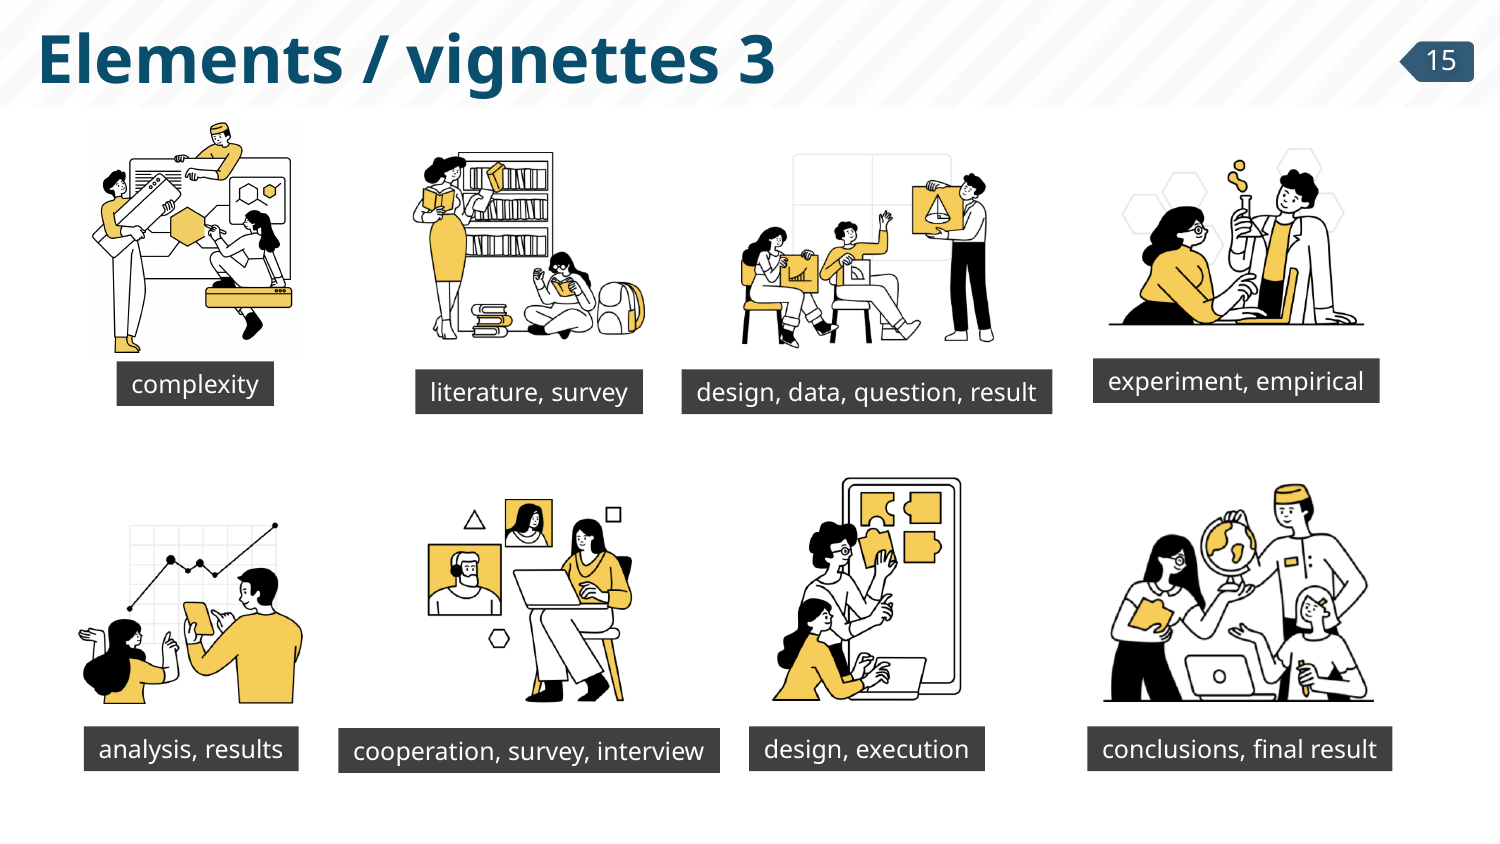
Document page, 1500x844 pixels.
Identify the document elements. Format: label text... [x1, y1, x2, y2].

picture [1103, 142, 1370, 328]
title Elements / vignettes 3 [22, 18, 1351, 89]
picture [725, 142, 1009, 355]
text_box design, execution [749, 726, 985, 772]
picture [77, 502, 306, 715]
picture [407, 140, 652, 346]
picture [420, 493, 638, 706]
text_box experiment, empirical [1093, 358, 1380, 403]
text_box conclusions, final result [1087, 726, 1393, 772]
text_box complexity [116, 362, 274, 406]
picture [1096, 472, 1384, 709]
text_box design, data, question, result [681, 369, 1053, 415]
picture [765, 469, 969, 706]
text_box analysis, results [83, 726, 299, 772]
text_box cooperation, survey, interview [338, 728, 720, 773]
picture [0, 0, 1500, 107]
text_box literature, survey [415, 369, 643, 415]
picture [89, 119, 301, 362]
